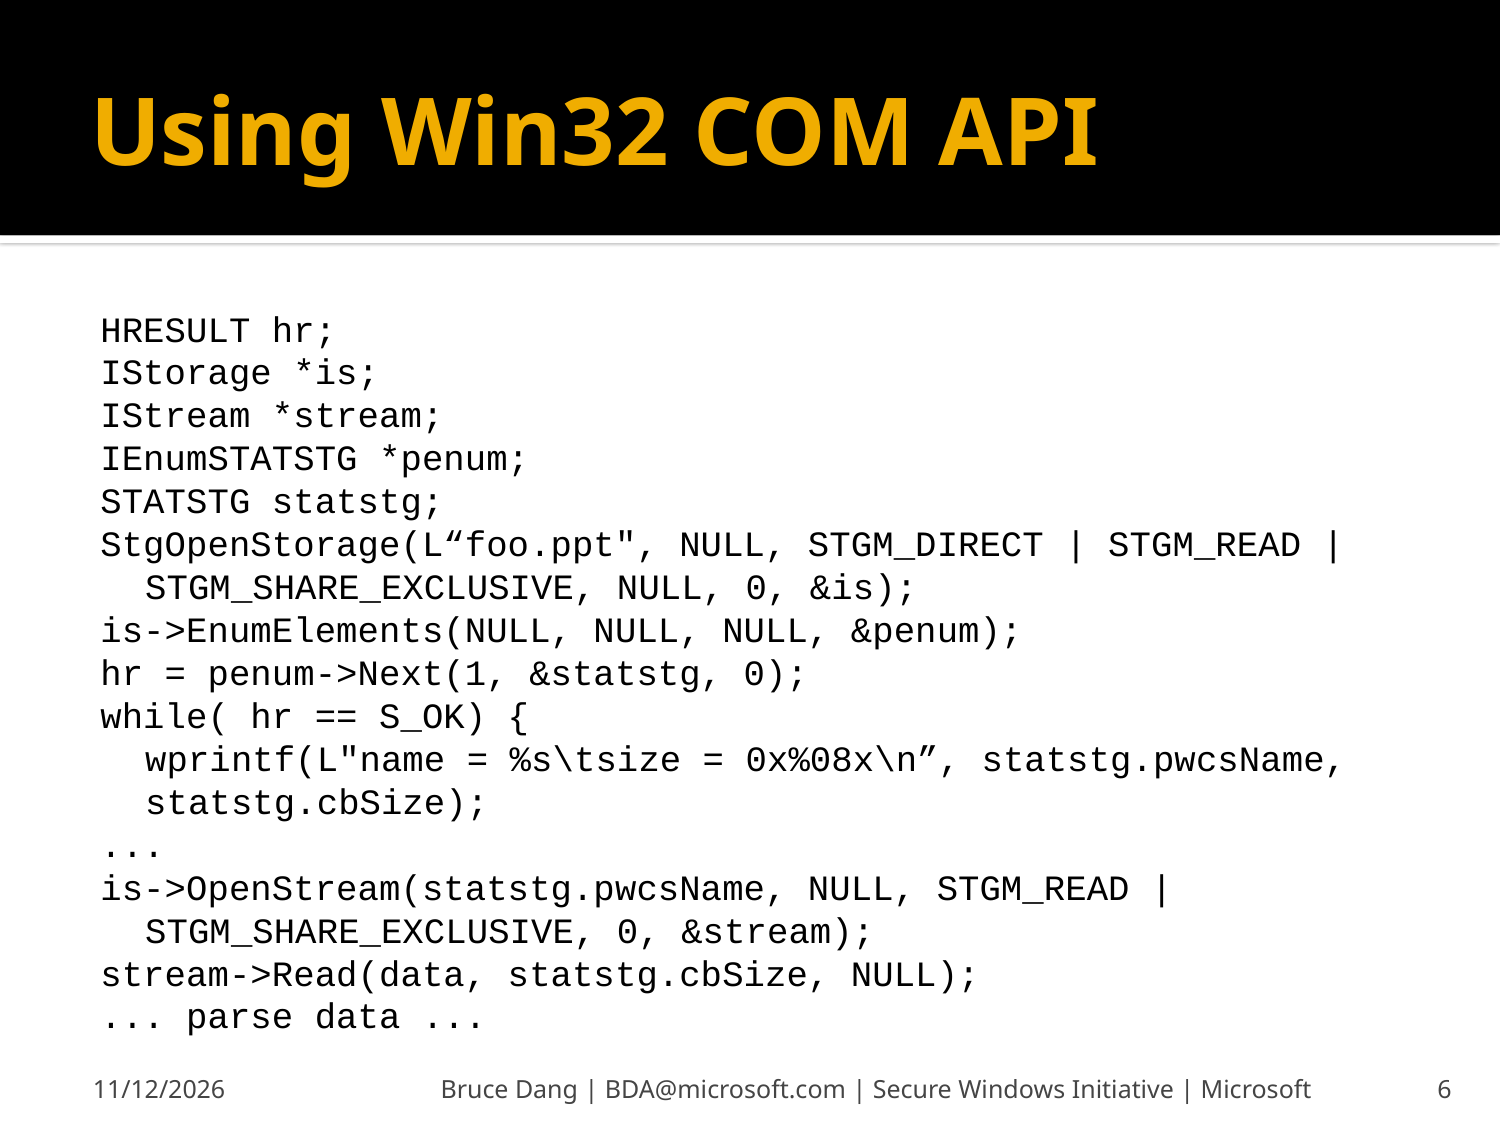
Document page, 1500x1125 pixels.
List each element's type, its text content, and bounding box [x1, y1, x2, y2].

slide_number 6 [1345, 1062, 1467, 1108]
footer Bruce Dang | BDA@microsoft.com | Secure Windows Initiative | Microsoft [433, 1062, 1337, 1108]
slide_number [75, 1062, 425, 1108]
title Using Win32 COM API [75, 25, 1425, 231]
list HRESULT hr; IStorage *is; IStream *stream; IEnumSTATSTG *penum; STATSTG statstg; StgOpenStorage(L“foo.ppt", NULL, STGM_DIRECT | STGM_READ | STGM_SHARE_EXCLUSIVE, NULL, 0, &is); is->EnumElements(NULL, NULL, NULL, &penum); hr = penum->Next(1, &statstg, 0); while( hr == S_OK) { wprintf(L"name = %s\tsize = 0x%08x\n”, statstg.pwcsName, statstg.cbSize); ... is->OpenStream(statstg.pwcsName, NULL, STGM_READ | STGM_SHARE_EXCLUSIVE, 0, &stream); stream->Read(data, statstg.cbSize, NULL); ... parse data ... [75, 291, 1425, 1050]
